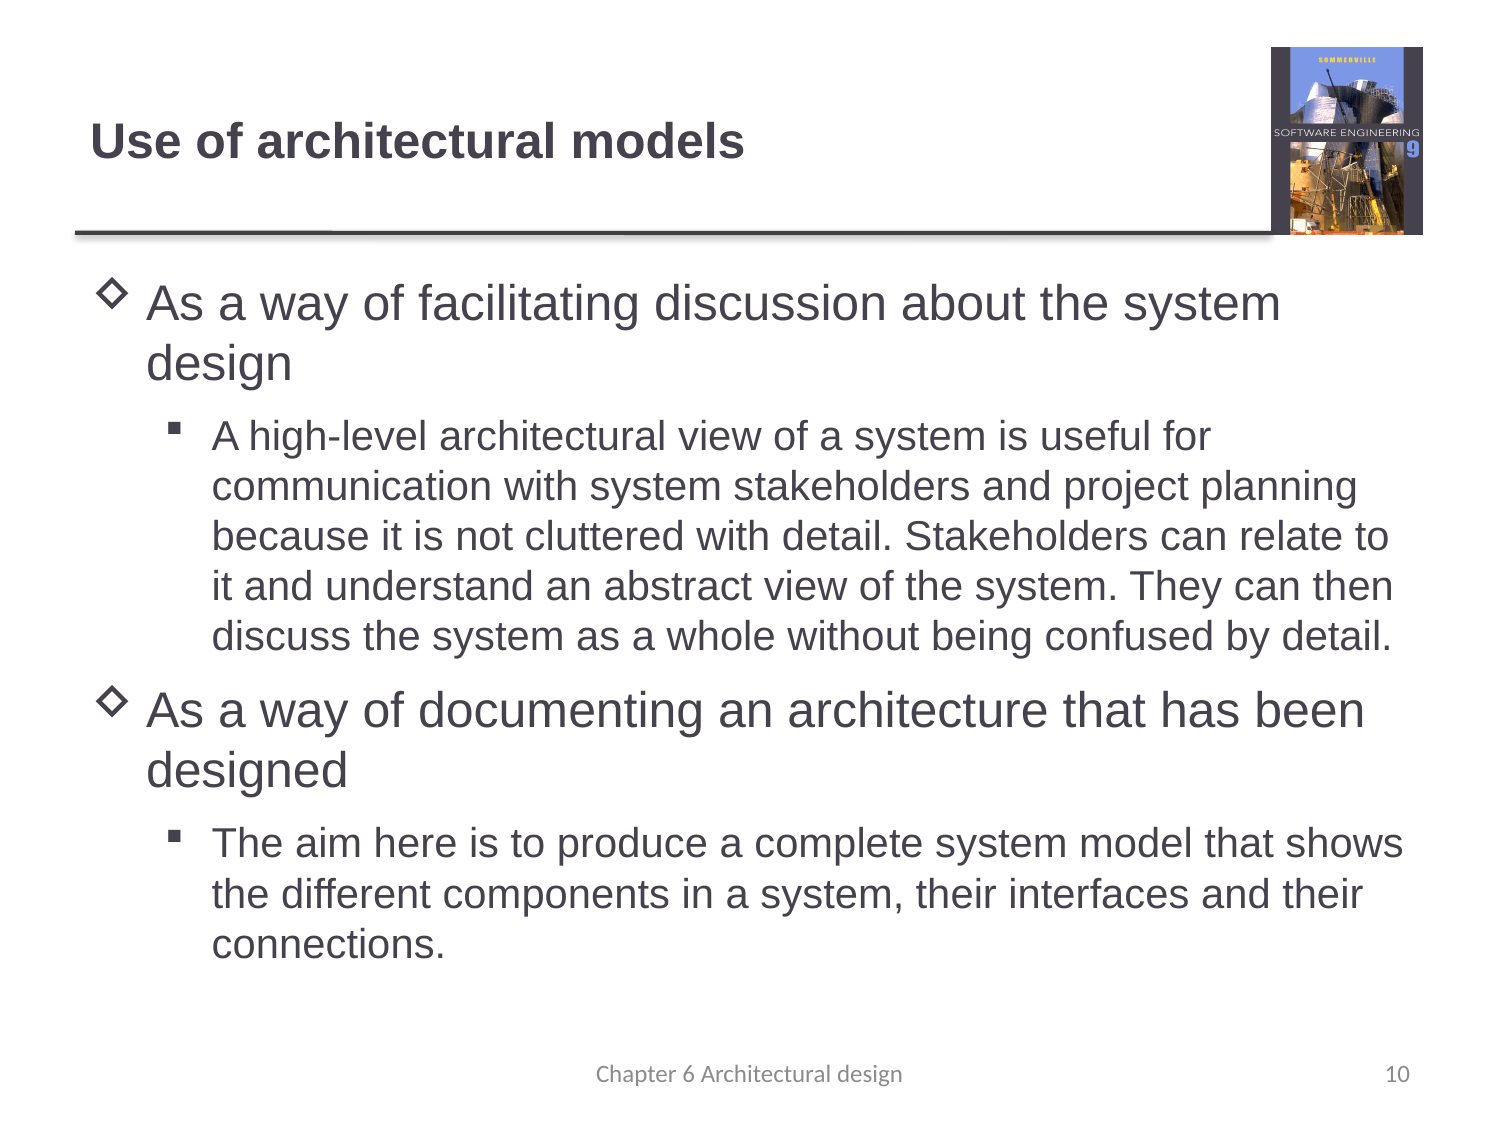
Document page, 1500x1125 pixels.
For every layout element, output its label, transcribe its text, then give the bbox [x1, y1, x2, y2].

slide_number 10 [1074, 1042, 1425, 1103]
list As a way of facilitating discussion about the system design A high-level architectural view of a system is useful for communication with system stakeholders and project planning because it is not cluttered with detail. Stakeholders can relate to it and understand an abstract view of the system. They can then discuss the system as a whole without being confused by detail. As a way of documenting an architecture that has been designed The aim here is to produce a complete system model that shows the different components in a system, their interfaces and their connections. [75, 262, 1425, 1005]
footer Chapter 6 Architectural design [512, 1042, 988, 1103]
picture [1272, 47, 1423, 235]
title Use of architectural models [74, 44, 1272, 233]
